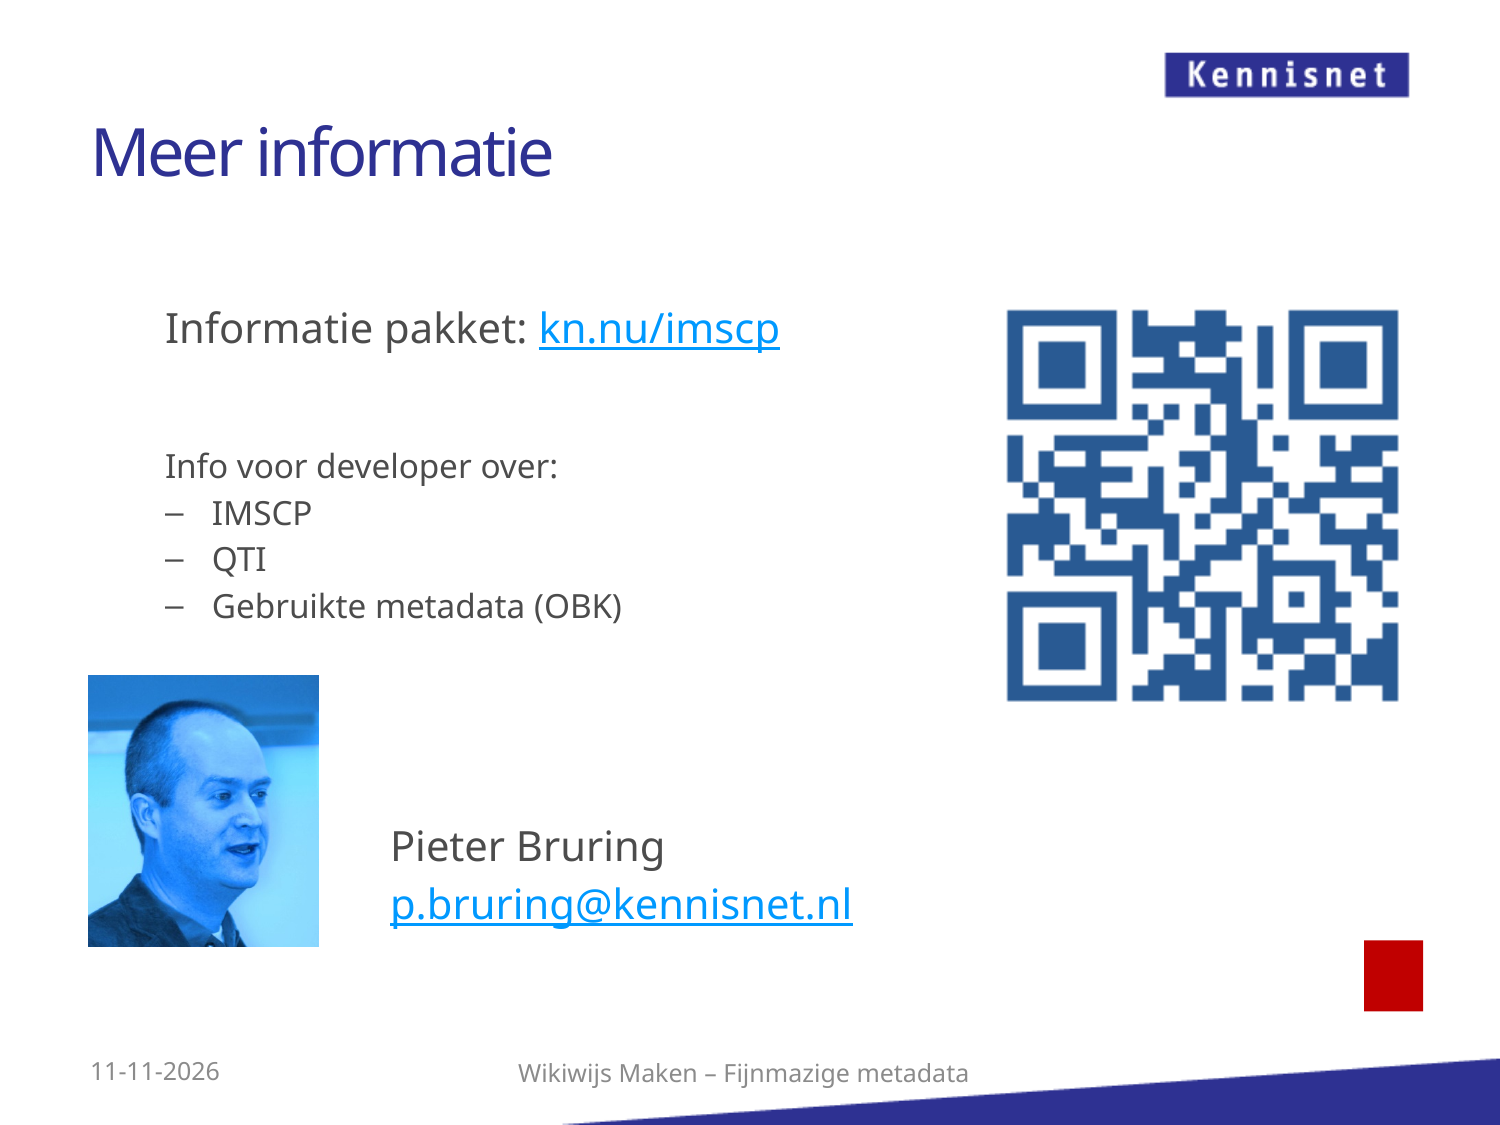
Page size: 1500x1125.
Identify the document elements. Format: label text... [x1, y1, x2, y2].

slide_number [75, 1042, 278, 1103]
list Informatie pakket: kn.nu/imscp Info voor developer over: IMSCP QTI Gebruikte metadata (OBK) Contact: Pieter Bruring p.bruring@kennisnet.nl [74, 235, 1389, 1000]
footer Wikiwijs Maken – Fijnmazige metadata [312, 1042, 1176, 1103]
text_box [1362, 938, 1425, 1013]
picture [0, 0, 1500, 1125]
title Meer informatie [74, 55, 1426, 244]
